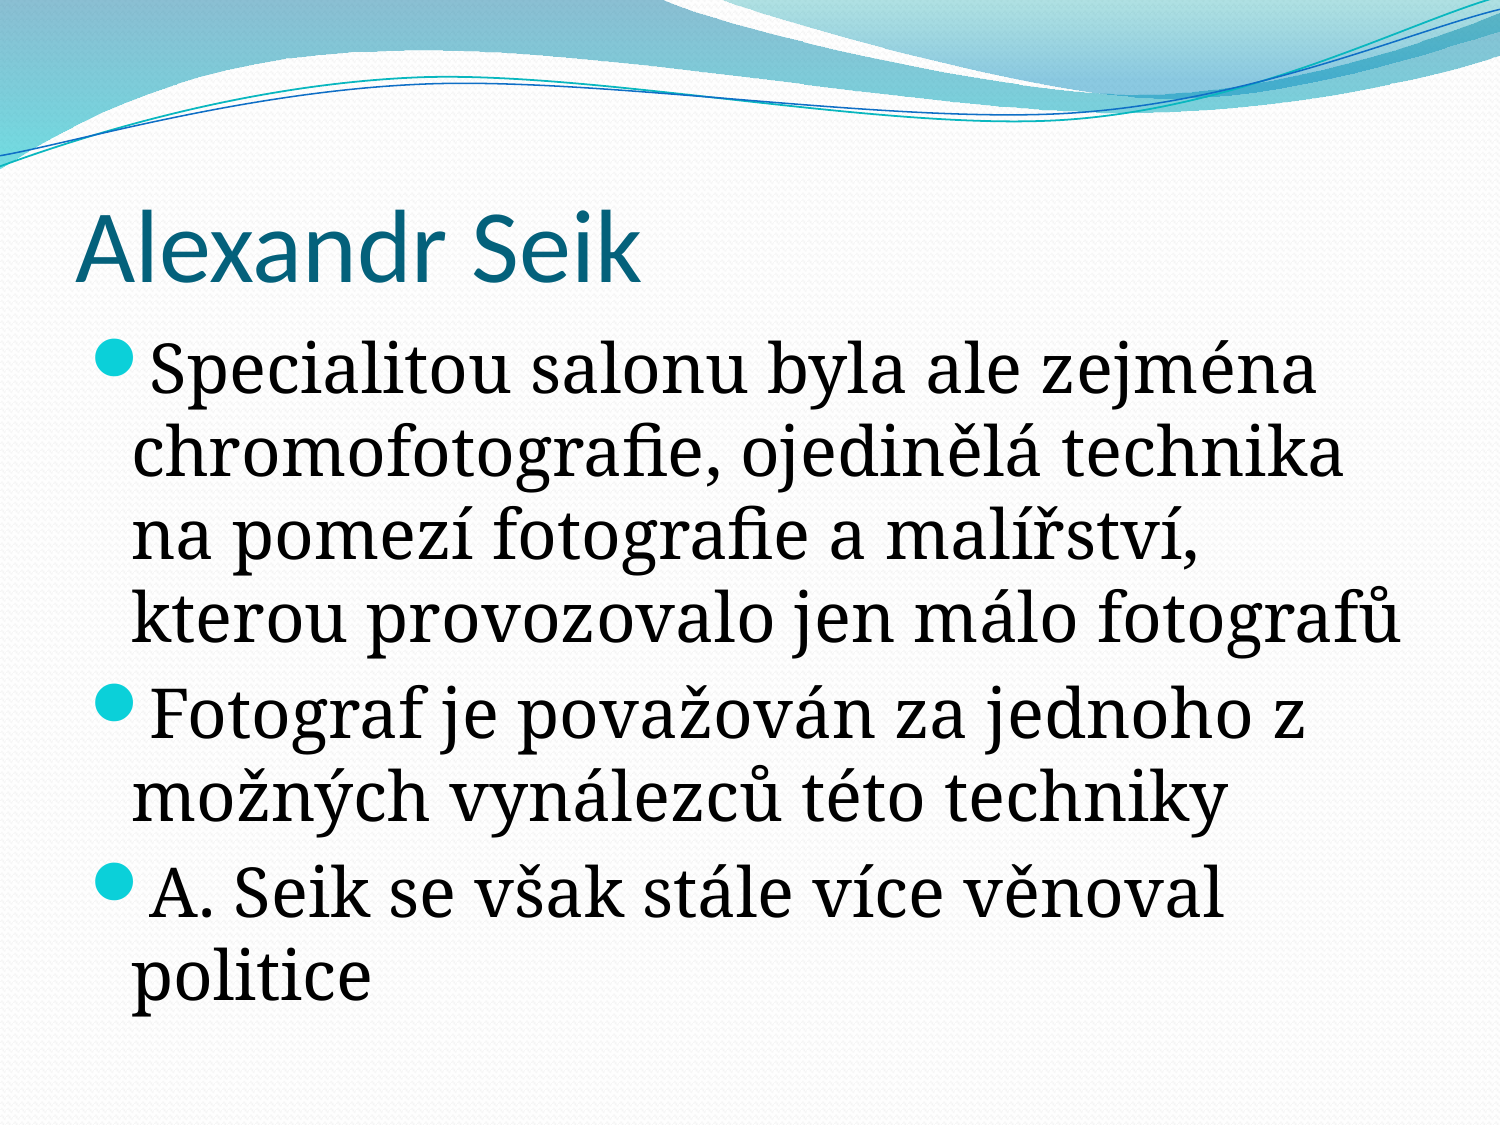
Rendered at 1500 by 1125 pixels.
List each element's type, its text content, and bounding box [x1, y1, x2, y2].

list Specialitou salonu byla ale zejména chromofotografie, ojedinělá technika na pomezí fotografie a malířství, kterou provozovalo jen málo fotografů Fotograf je považován za jednoho z možných vynálezců této techniky A. Seik se však stále více věnoval politice [75, 317, 1425, 1038]
title Alexandr Seik [75, 115, 1425, 303]
